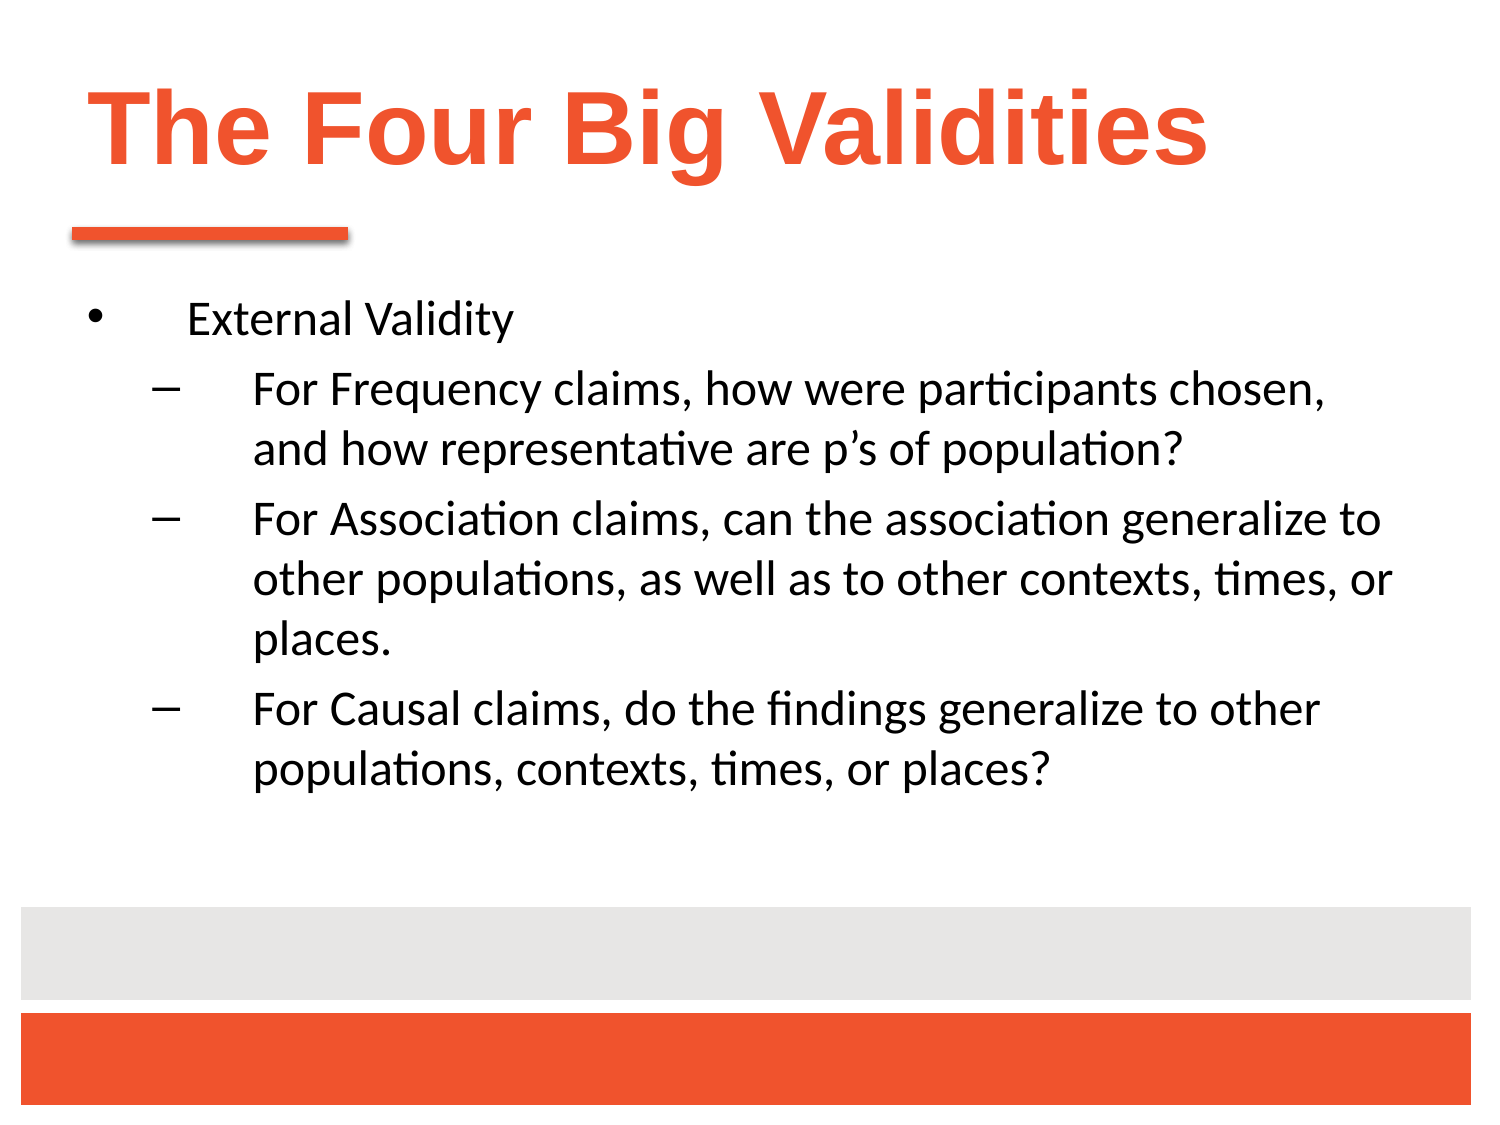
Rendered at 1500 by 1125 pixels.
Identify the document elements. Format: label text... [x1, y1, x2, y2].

list External Validity For Frequency claims, how were participants chosen, and how representative are p’s of population? For Association claims, can the association generalize to other populations, as well as to other contexts, times, or places. For Causal claims, do the findings generalize to other populations, contexts, times, or places? [72, 277, 1423, 876]
title The Four Big Validities [72, 29, 1423, 218]
